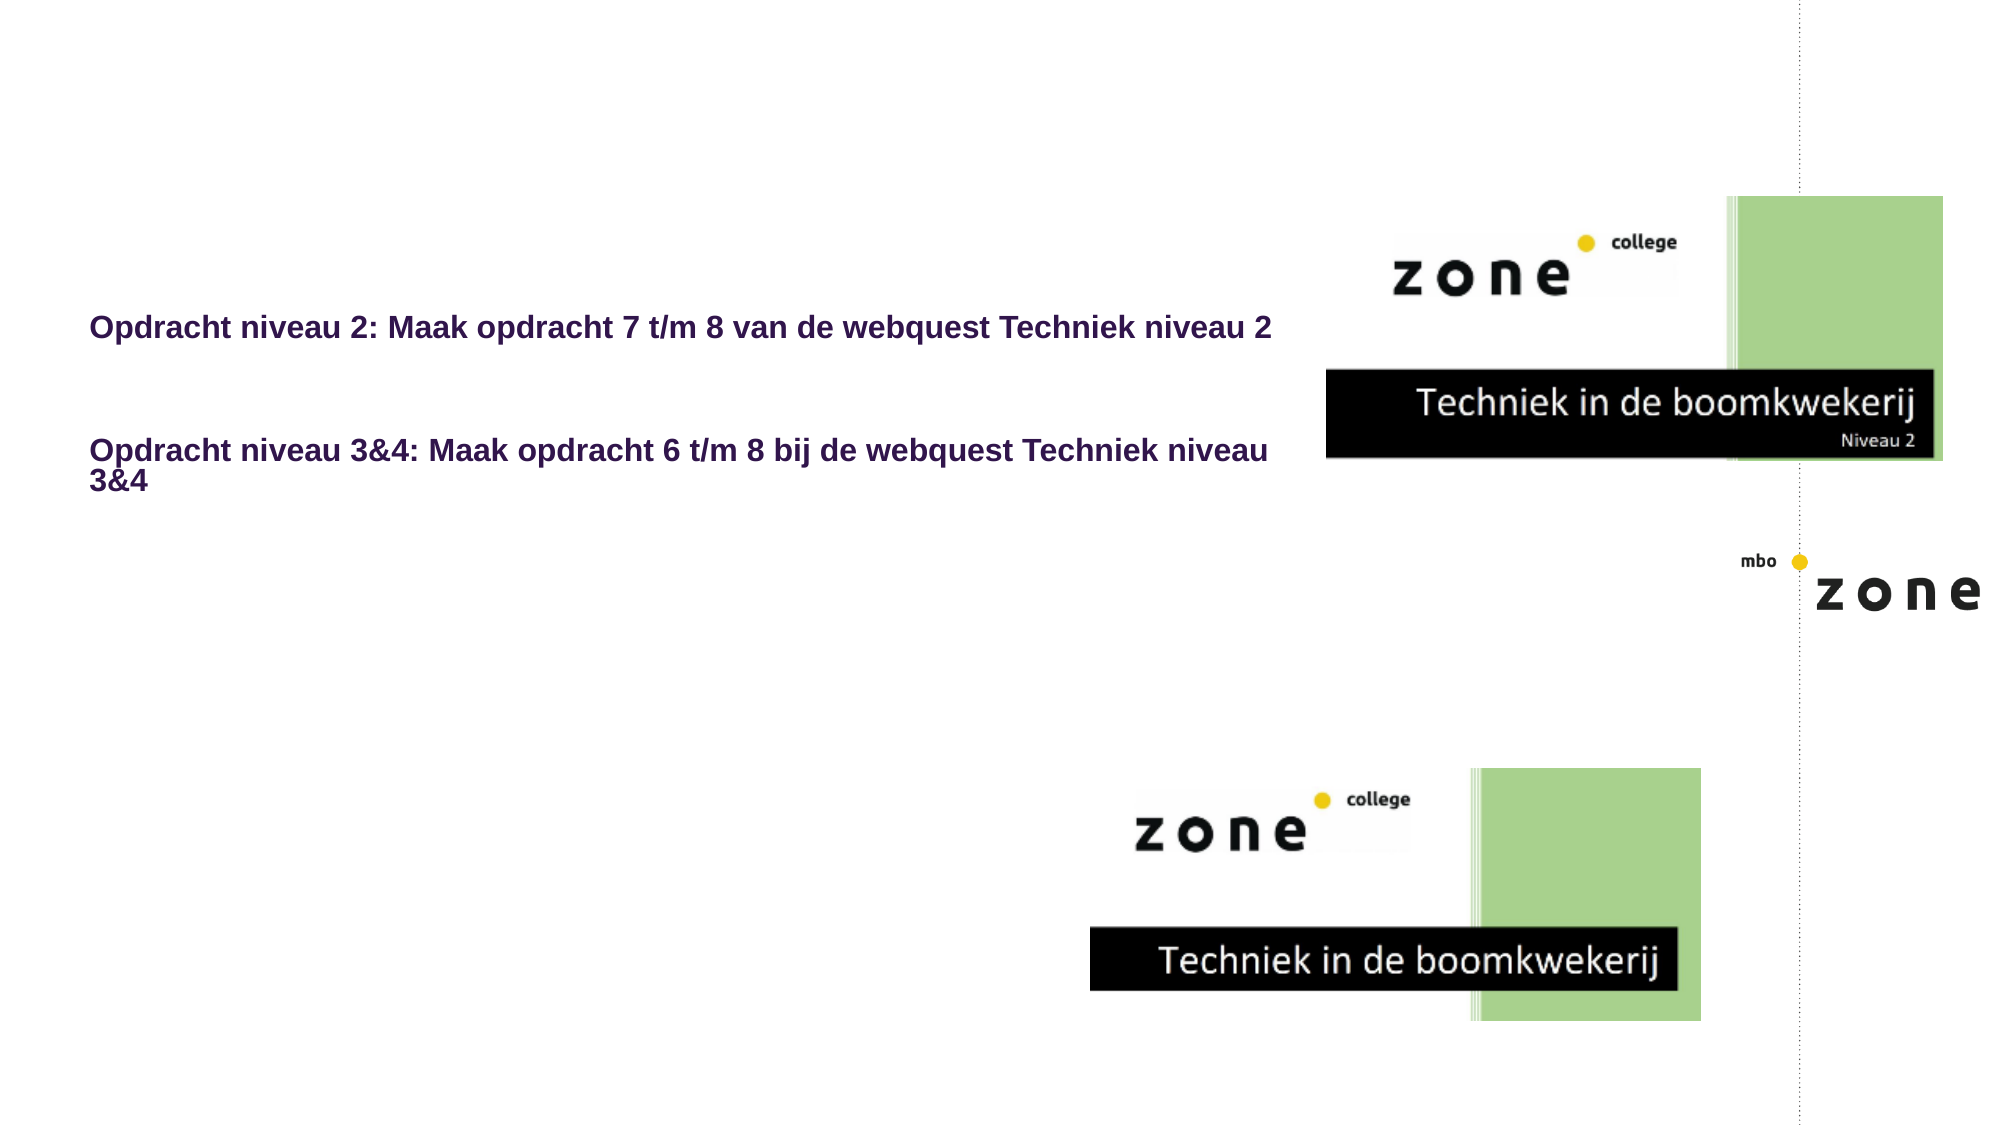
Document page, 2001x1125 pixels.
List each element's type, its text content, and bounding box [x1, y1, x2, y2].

picture [1090, 0, 2001, 1125]
title Opdracht niveau 2: Maak opdracht 7 t/m 8 van de webquest Techniek niveau 2 Opdracht niveau 3&4: Maak opdracht 6 t/m 8 bij de webquest Techniek niveau 3&4 [78, 313, 1299, 563]
